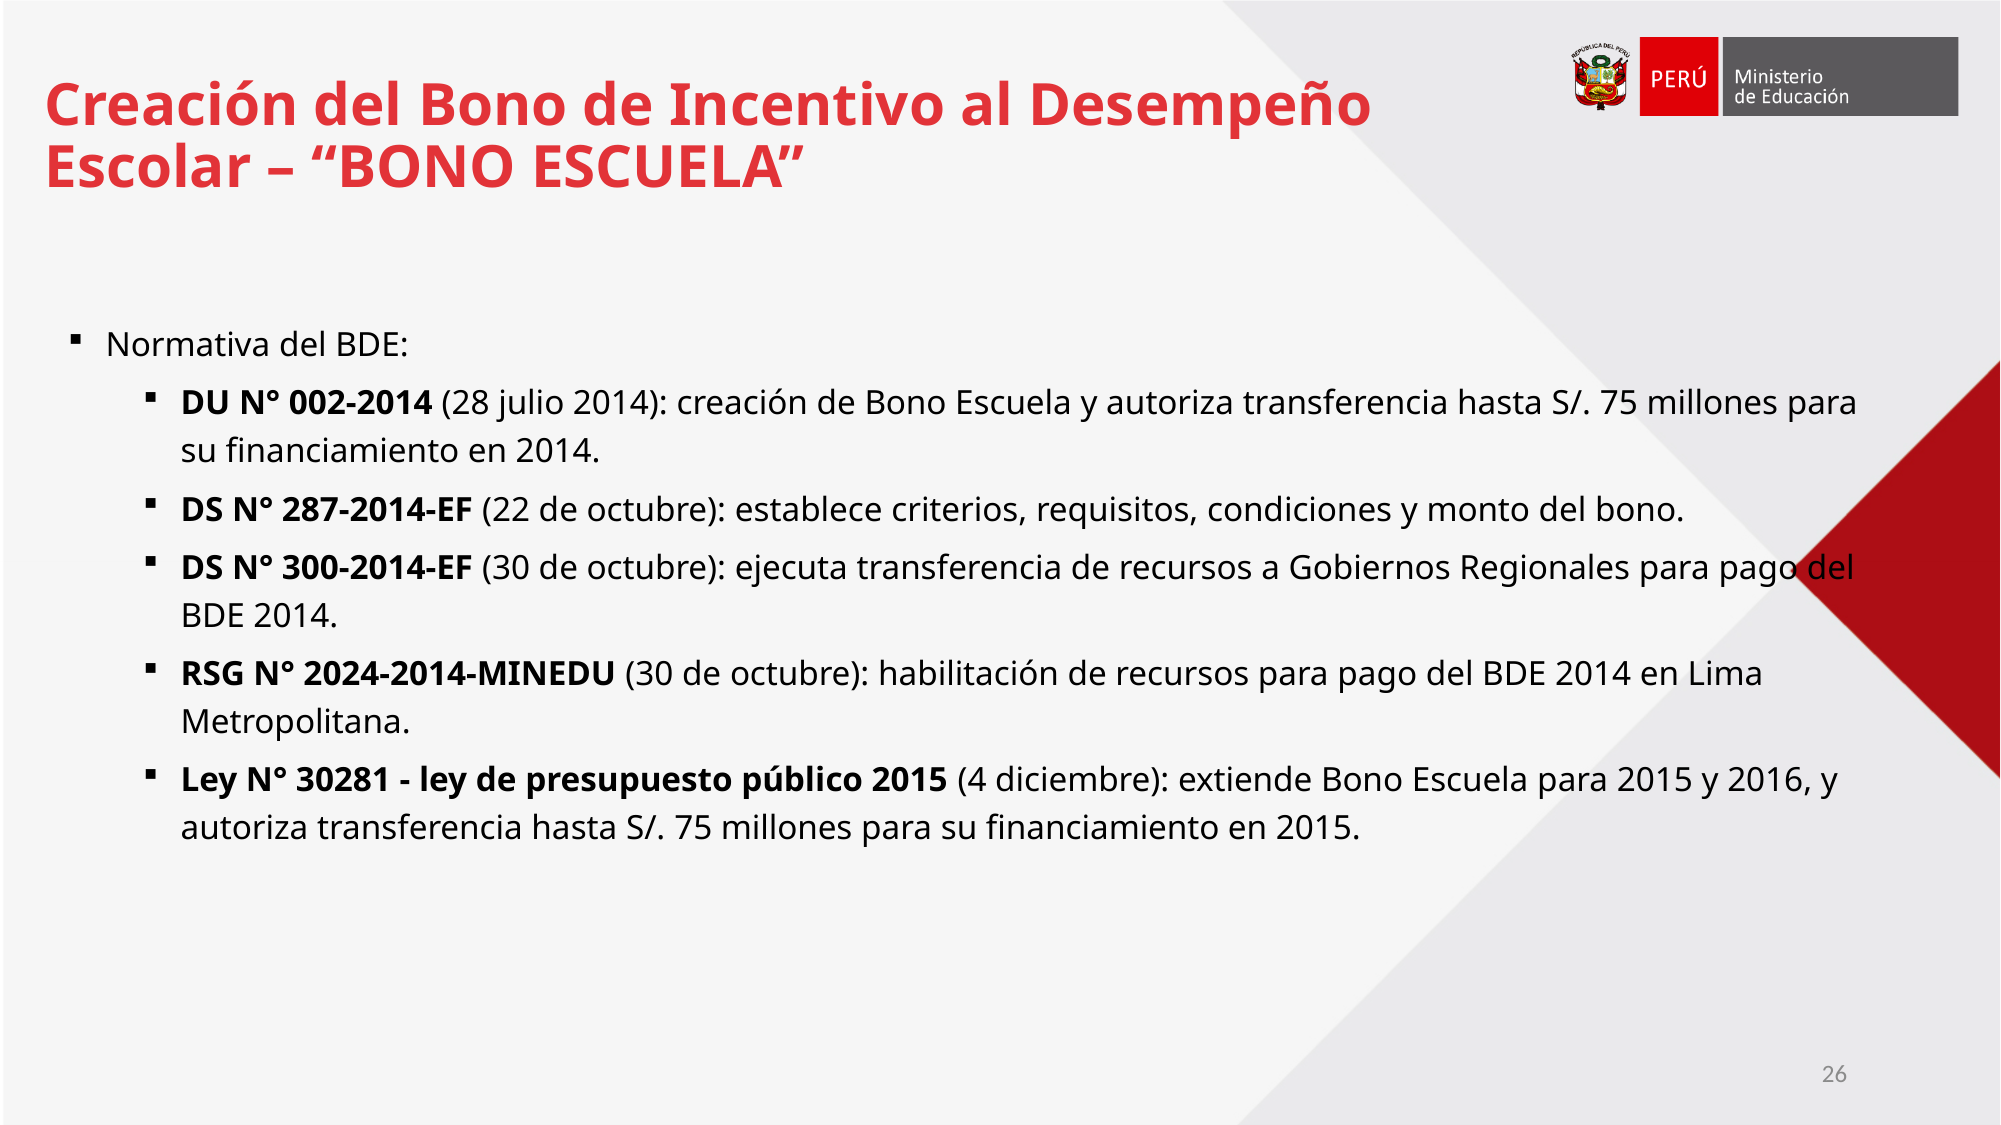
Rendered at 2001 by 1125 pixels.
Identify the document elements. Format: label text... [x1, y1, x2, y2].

slide_number 26 [1412, 1042, 1863, 1103]
list Normativa del BDE: DU N° 002-2014 (28 julio 2014): creación de Bono Escuela y autoriza transferencia hasta S/. 75 millones para su financiamiento en 2014. DS N° 287-2014-EF (22 de octubre): establece criterios, requisitos, condiciones y monto del bono. DS N° 300-2014-EF (30 de octubre): ejecuta transferencia de recursos a Gobiernos Regionales para pago del BDE 2014. RSG N° 2024-2014-MINEDU (30 de octubre): habilitación de recursos para pago del BDE 2014 en Lima Metropolitana. Ley N° 30281 - ley de presupuesto público 2015 (4 diciembre): extiende Bono Escuela para 2015 y 2016, y autoriza transferencia hasta S/. 75 millones para su financiamiento en 2015. [53, 259, 1913, 997]
picture [0, 0, 2001, 1125]
title Creación del Bono de Incentivo al Desempeño Escolar – “BONO ESCUELA” [29, 61, 1523, 214]
